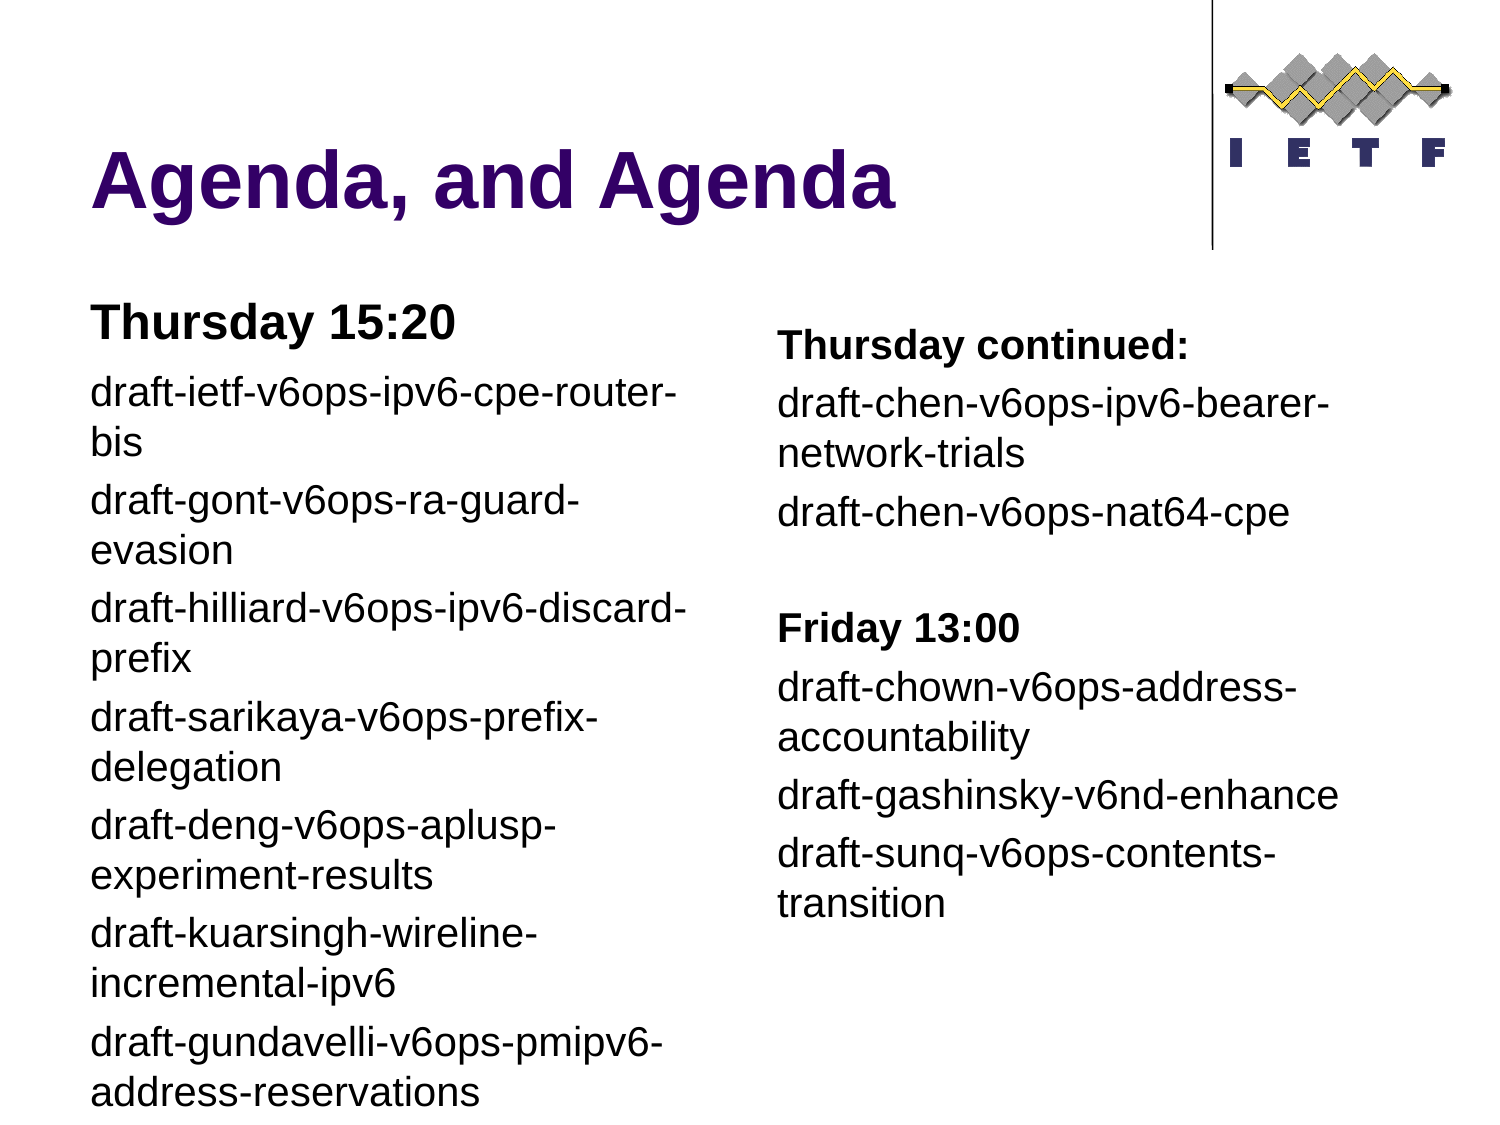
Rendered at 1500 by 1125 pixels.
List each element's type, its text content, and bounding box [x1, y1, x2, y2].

picture [1212, 37, 1463, 181]
list draft-ietf-v6ops-ipv6-cpe-router-bis draft-gont-v6ops-ra-guard-evasion draft-hilliard-v6ops-ipv6-discard-prefix draft-sarikaya-v6ops-prefix-delegation draft-deng-v6ops-aplusp-experiment-results draft-kuarsingh-wireline-incremental-ipv6 draft-gundavelli-v6ops-pmipv6-address-reservations [74, 356, 738, 1006]
list Thursday 15:20 [74, 251, 738, 356]
title Agenda, and Agenda [74, 44, 1426, 233]
list Thursday continued: draft-chen-v6ops-ipv6-bearer-network-trials draft-chen-v6ops-nat64-cpe Friday 13:00 draft-chown-v6ops-address-accountability draft-gashinsky-v6nd-enhance draft-sunq-v6ops-contents-transition [761, 251, 1426, 1006]
